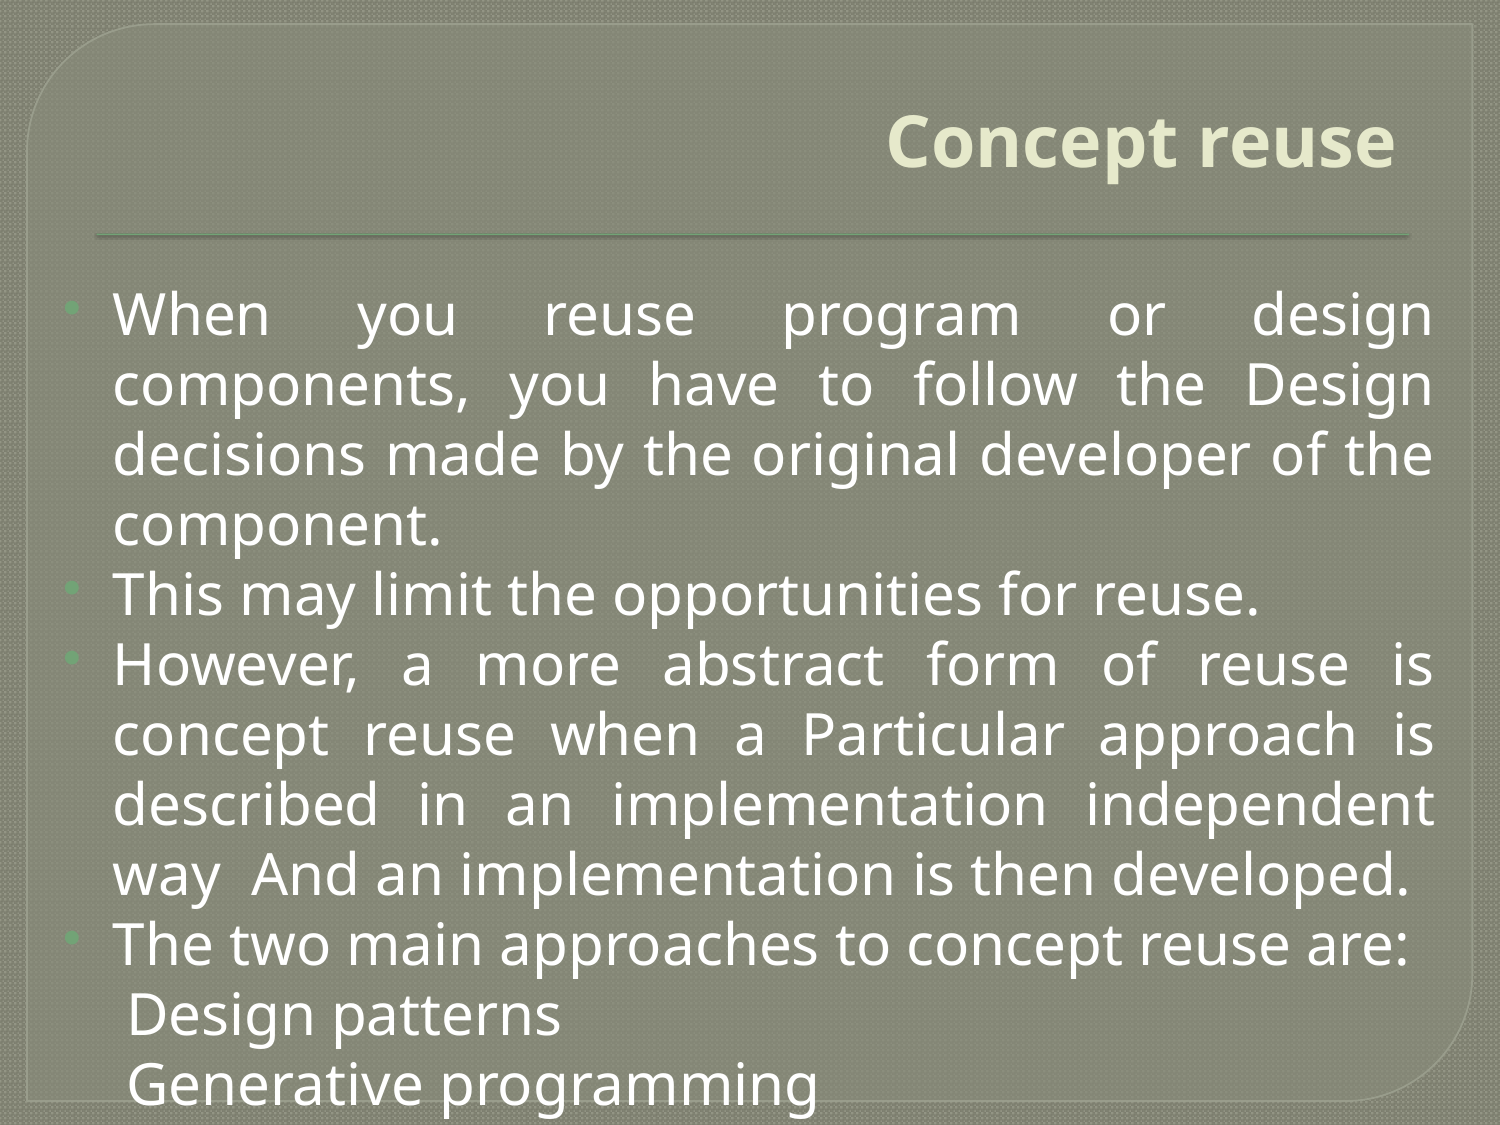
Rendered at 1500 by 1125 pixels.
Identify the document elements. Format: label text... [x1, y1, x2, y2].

list When you reuse program or design components, you have to follow the Design decisions made by the original developer of the component. This may limit the opportunities for reuse. However, a more abstract form of reuse is concept reuse when a Particular approach is described in an implementation independent way And an implementation is then developed. The two main approaches to concept reuse are: Design patterns Generative programming [49, 269, 1451, 1013]
title Concept reuse [62, 87, 1413, 269]
